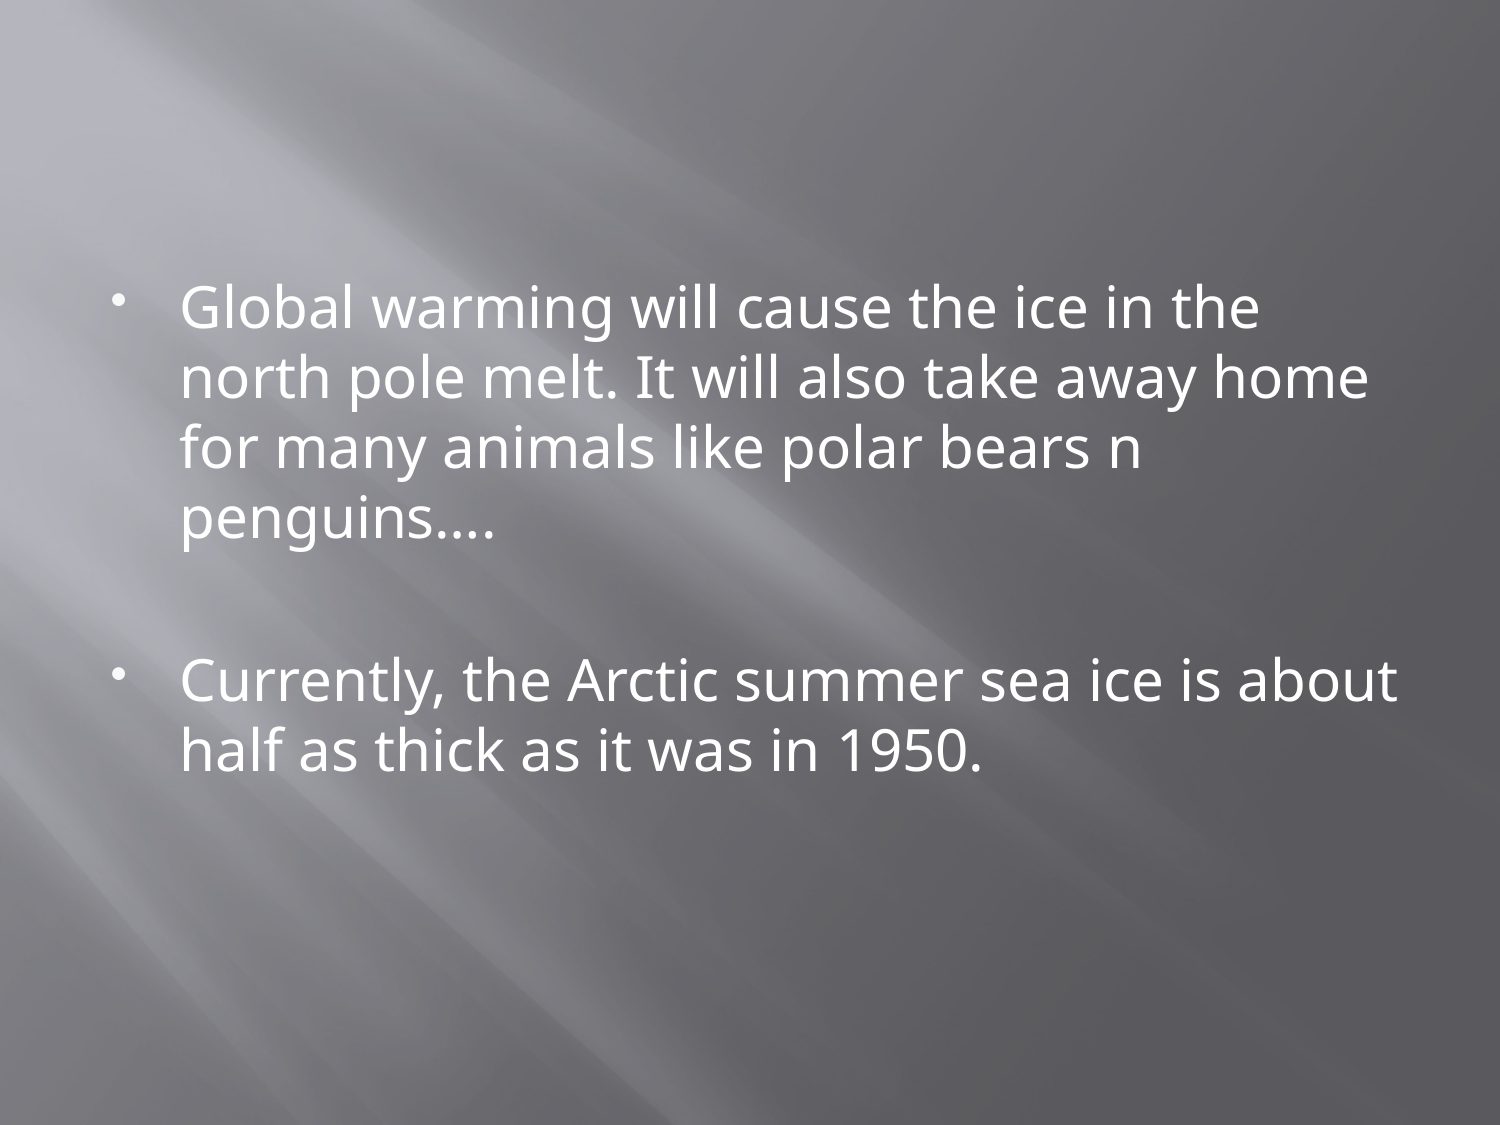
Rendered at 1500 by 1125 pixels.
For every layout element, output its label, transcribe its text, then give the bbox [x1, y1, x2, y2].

list Global warming will cause the ice in the north pole melt. It will also take away home for many animals like polar bears n penguins…. Currently, the Arctic summer sea ice is about half as thick as it was in 1950. [75, 262, 1425, 1035]
